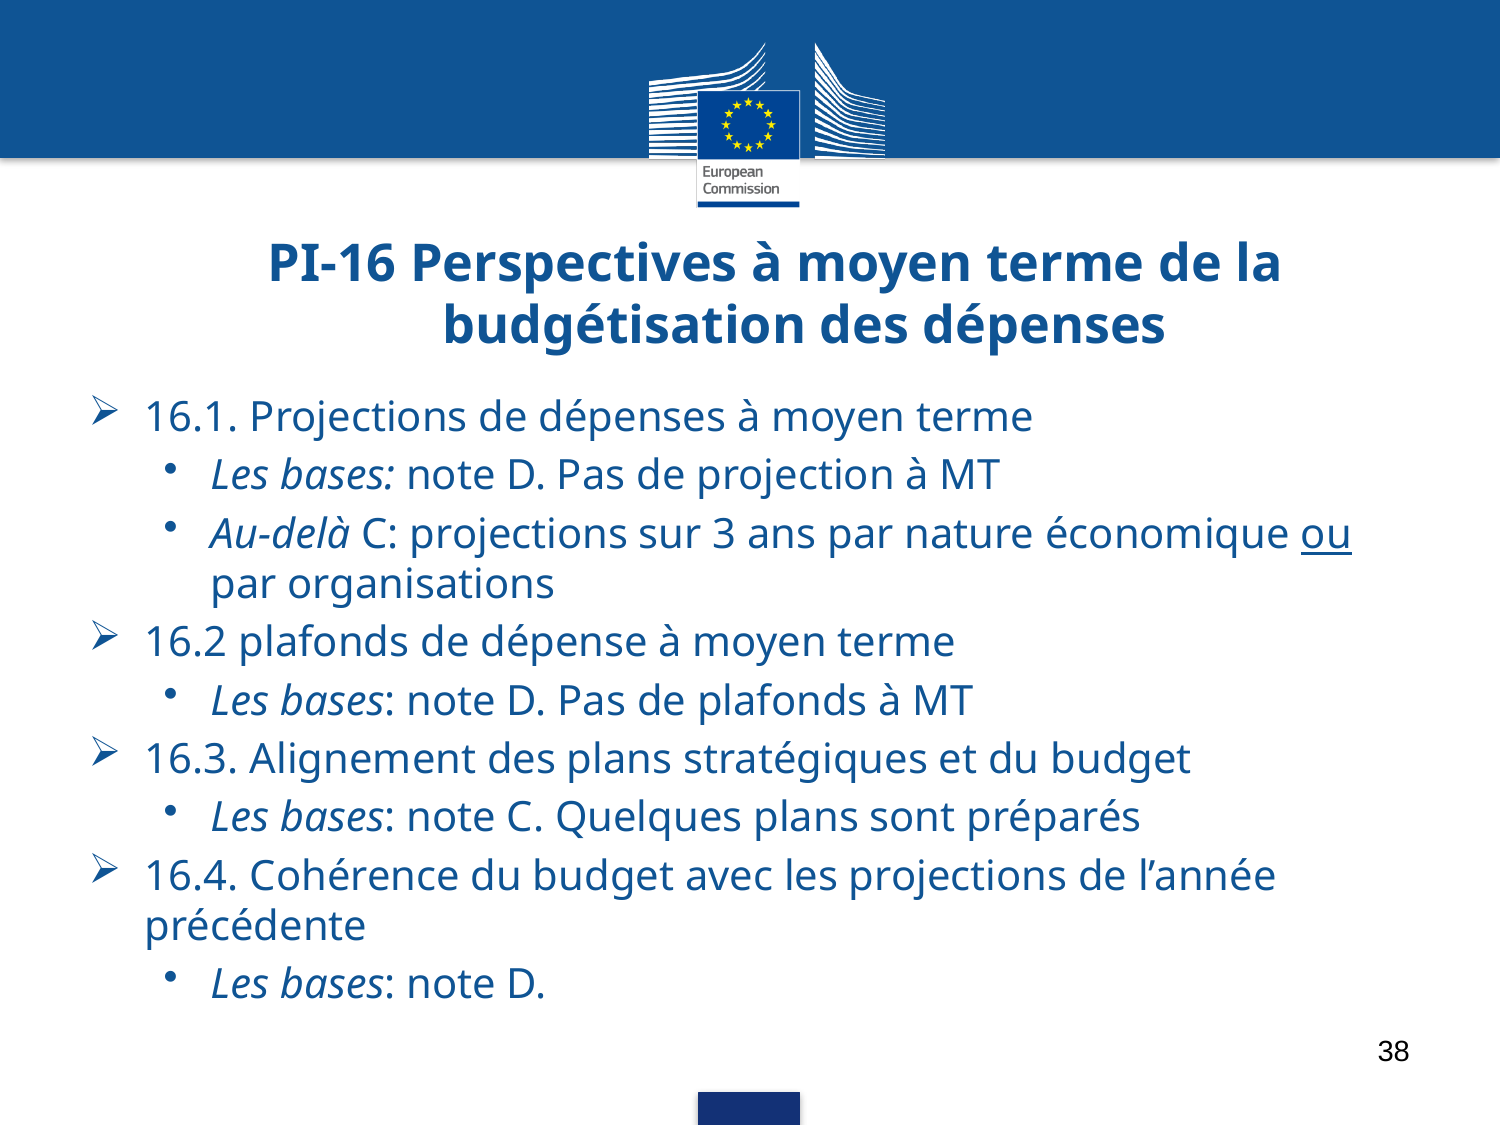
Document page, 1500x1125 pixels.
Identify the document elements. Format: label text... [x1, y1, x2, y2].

picture [649, 42, 885, 208]
slide_number 38 [1074, 1024, 1426, 1103]
list 16.1. Projections de dépenses à moyen terme Les bases: note D. Pas de projection à MT Au-delà C: projections sur 3 ans par nature économique ou par organisations 16.2 plafonds de dépense à moyen terme Les bases: note D. Pas de plafonds à MT 16.3. Alignement des plans stratégiques et du budget Les bases: note C. Quelques plans sont préparés 16.4. Cohérence du budget avec les projections de l’année précédente Les bases: note D. [73, 382, 1424, 998]
title PI-16 Perspectives à moyen terme de la budgétisation des dépenses [100, 214, 1451, 369]
